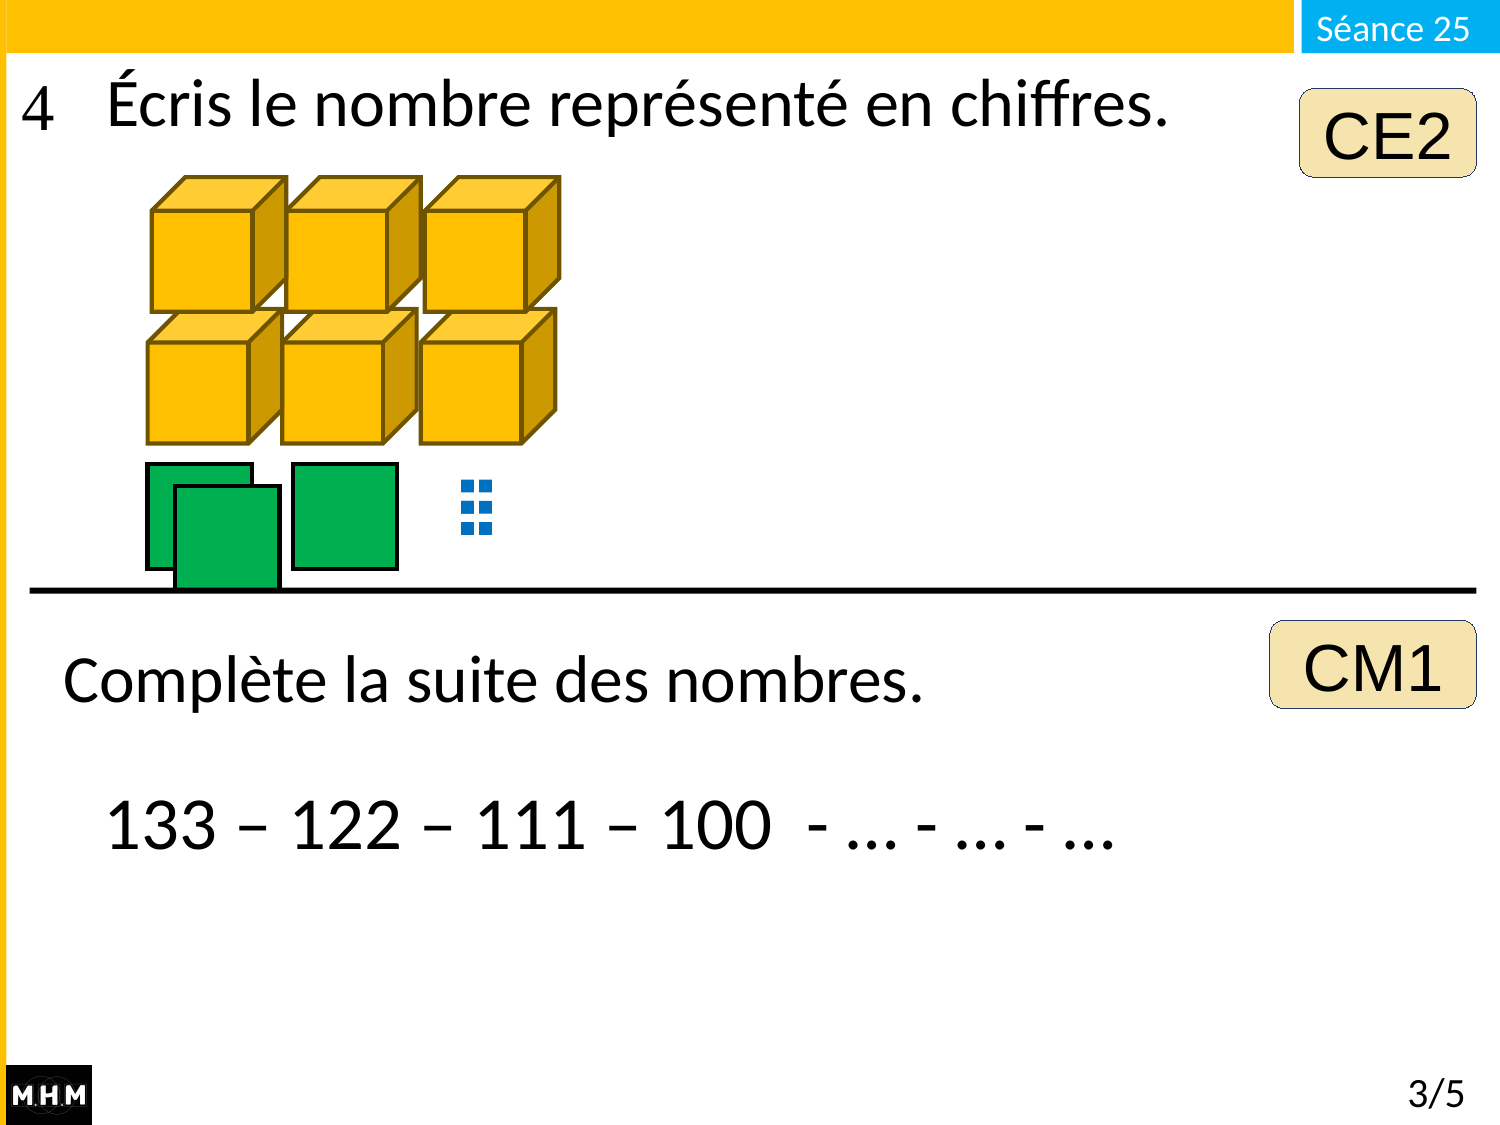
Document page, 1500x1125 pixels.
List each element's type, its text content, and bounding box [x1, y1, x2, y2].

text_box [459, 477, 476, 494]
text_box [280, 306, 419, 446]
text_box CE2 [1299, 88, 1477, 178]
text_box 133 – 122 – 111 – 100 - … - … - … [88, 767, 1306, 873]
text_box [145, 306, 285, 446]
text_box [145, 462, 254, 571]
text_box [422, 175, 562, 314]
text_box [477, 477, 494, 494]
text_box [477, 499, 494, 516]
text_box [291, 462, 399, 571]
text_box CM1 [1269, 620, 1477, 709]
text_box [477, 520, 494, 537]
picture [6, 1065, 92, 1125]
text_box Complète la suite des nombres. [48, 635, 991, 725]
text_box [459, 520, 476, 537]
text_box [284, 175, 423, 314]
list 3/5 [1373, 1064, 1500, 1125]
text_box [149, 175, 289, 314]
text_box [173, 484, 282, 590]
text_box [418, 306, 558, 446]
title Écris le nombre représenté en chiffres. [91, 60, 1385, 150]
text_box [459, 499, 476, 516]
